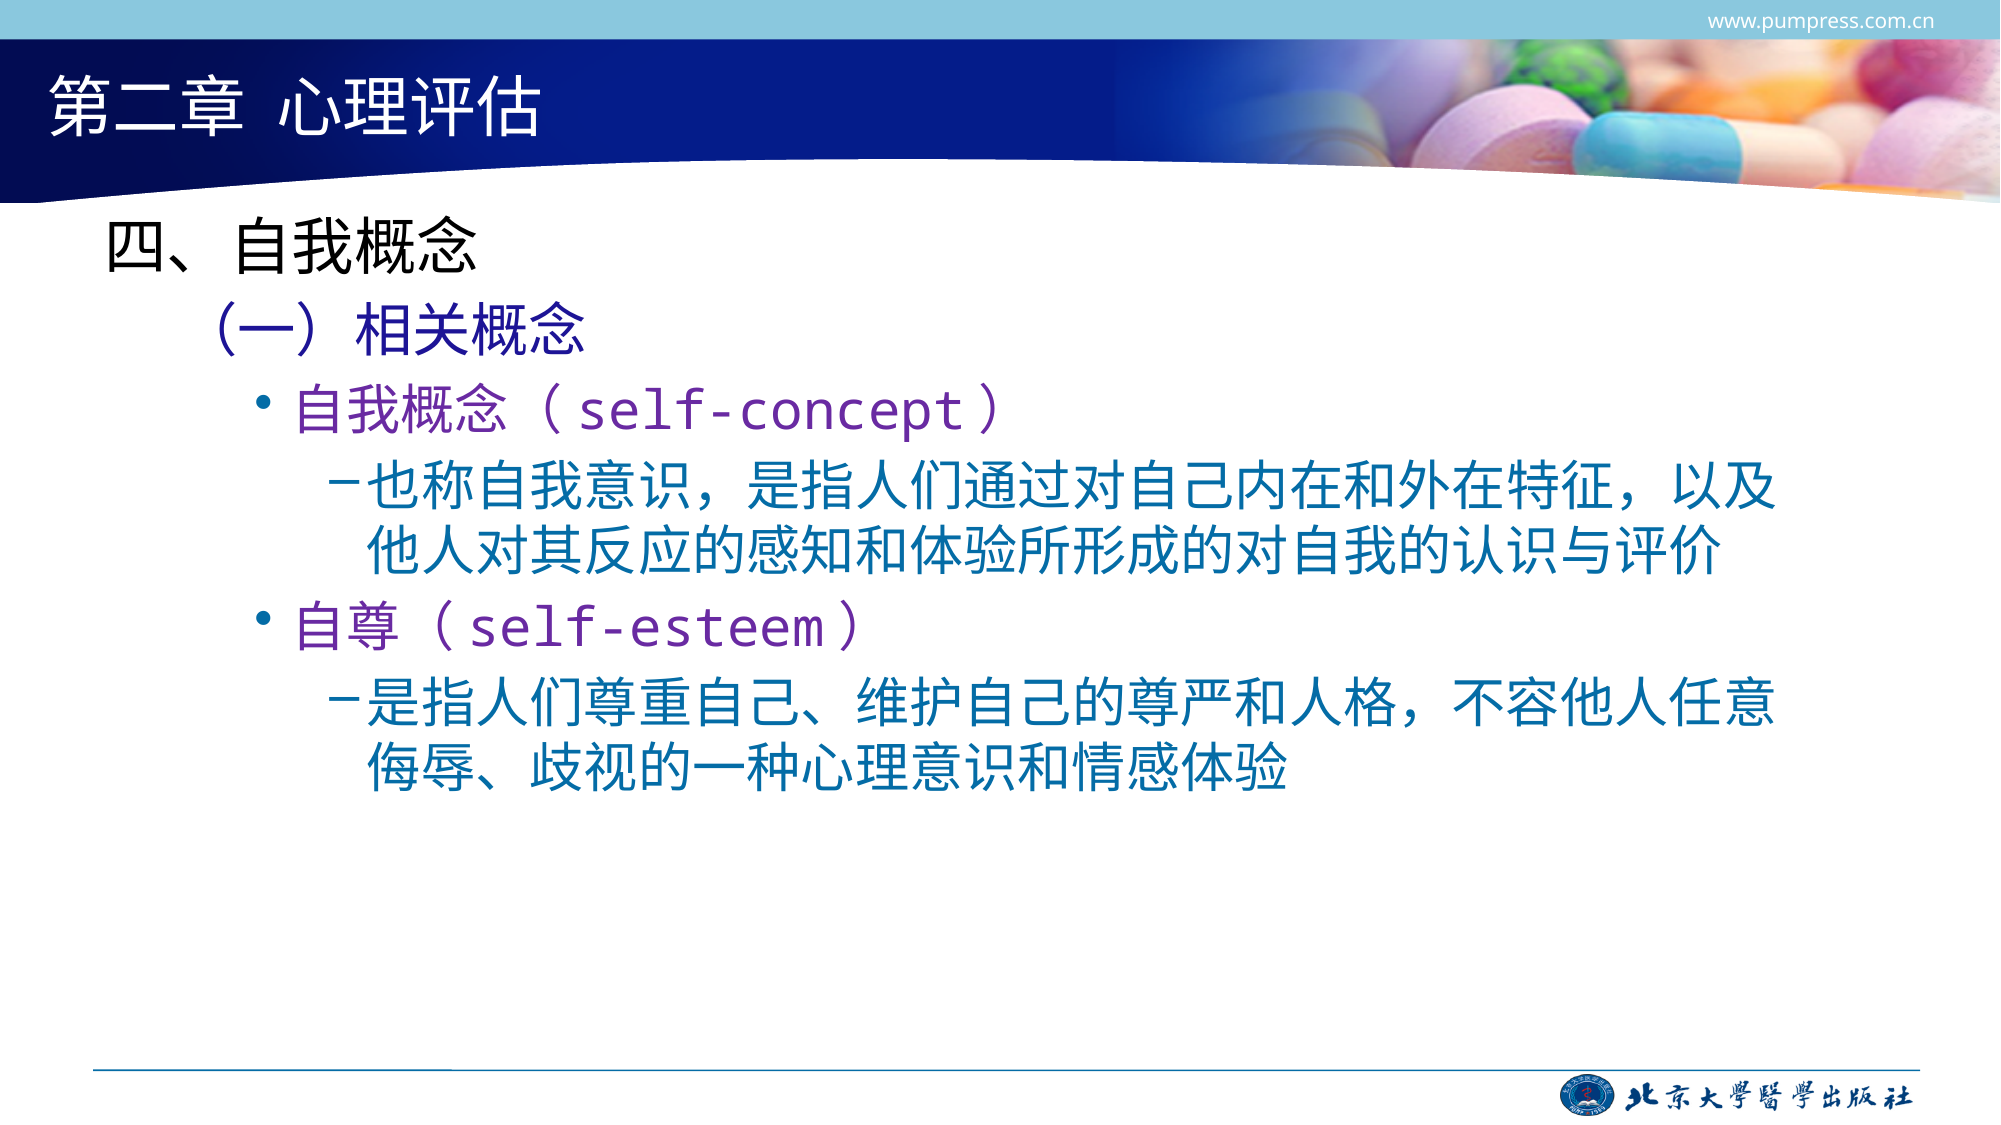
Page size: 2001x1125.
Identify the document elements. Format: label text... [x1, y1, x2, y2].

title 第二章 心理评估 [30, 58, 1799, 152]
list 四、自我概念 （一）相关概念 自我概念（self-concept） 也称自我意识，是指人们通过对自己内在和外在特征，以及他人对其反应的感知和体验所形成的对自我的认识与评价 自尊（self-esteem） 是指人们尊重自己、维护自己的尊严和人格，不容他人任意侮辱、歧视的一种心理意识和情感体验 [89, 198, 1799, 1026]
slide_number www.pumpress.com.cn [1366, 0, 1951, 38]
picture [1560, 1074, 1915, 1118]
picture [0, 40, 2000, 203]
